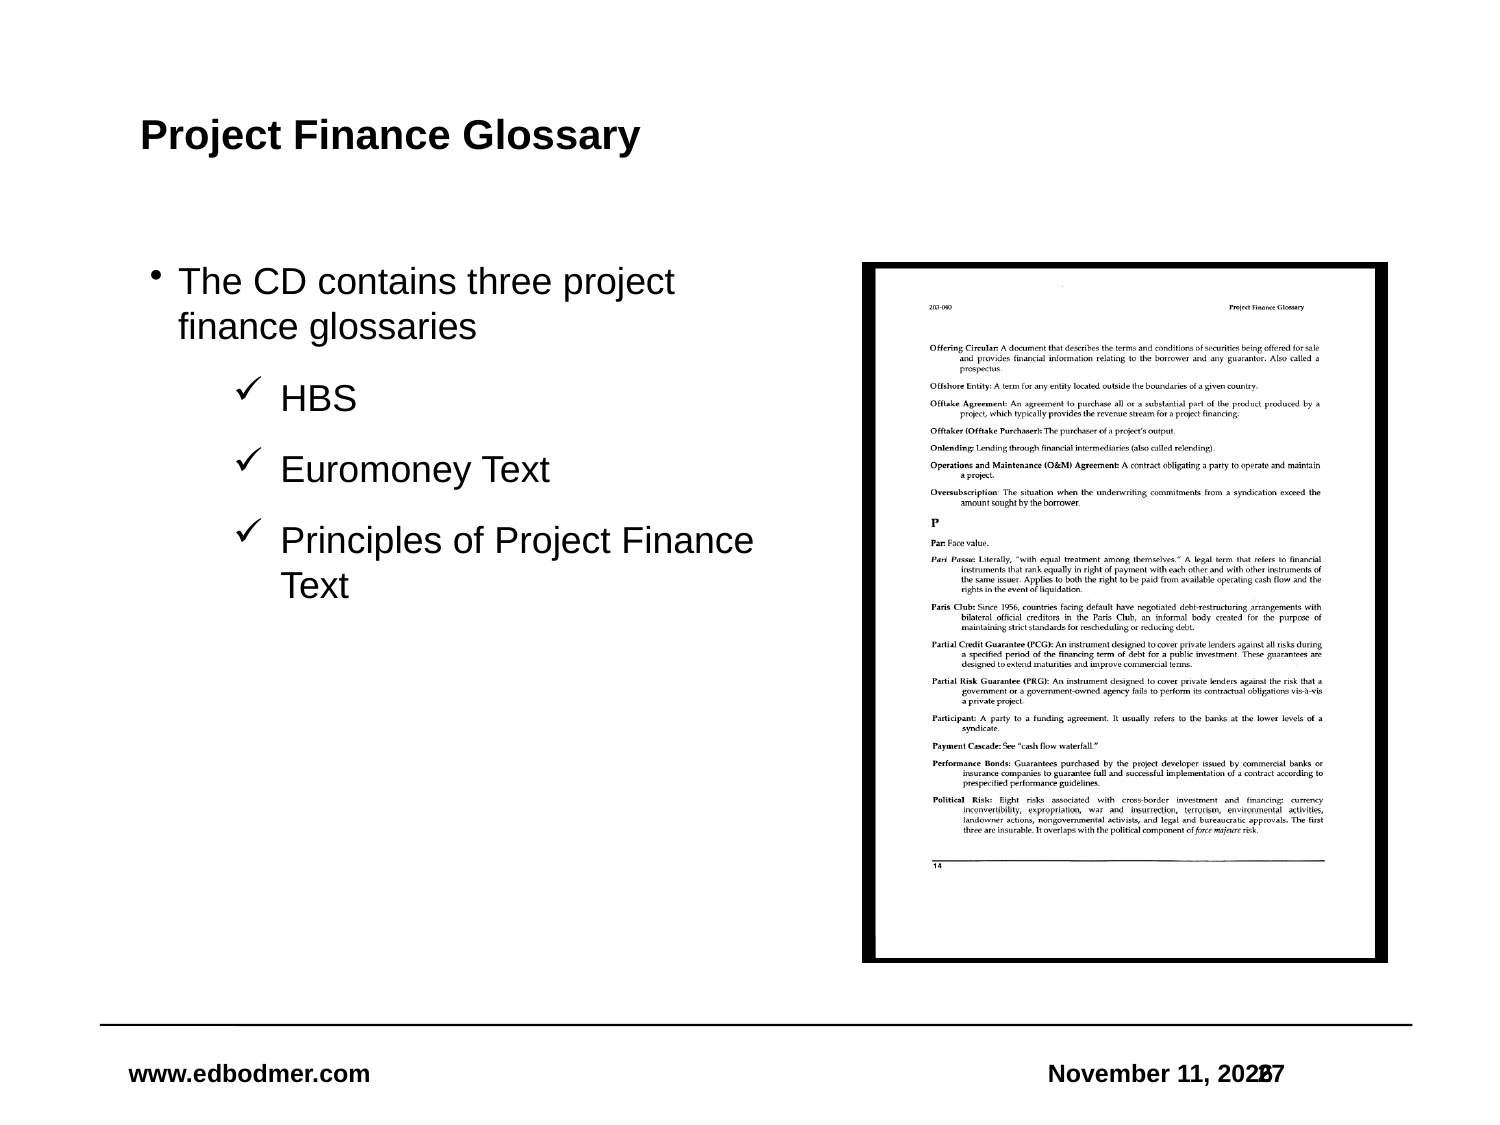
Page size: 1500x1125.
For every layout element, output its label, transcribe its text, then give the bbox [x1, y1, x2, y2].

title Project Finance Glossary [124, 99, 1288, 226]
picture [862, 262, 1388, 963]
list The CD contains three project finance glossaries HBS Euromoney Text Principles of Project Finance Text [124, 249, 801, 1001]
